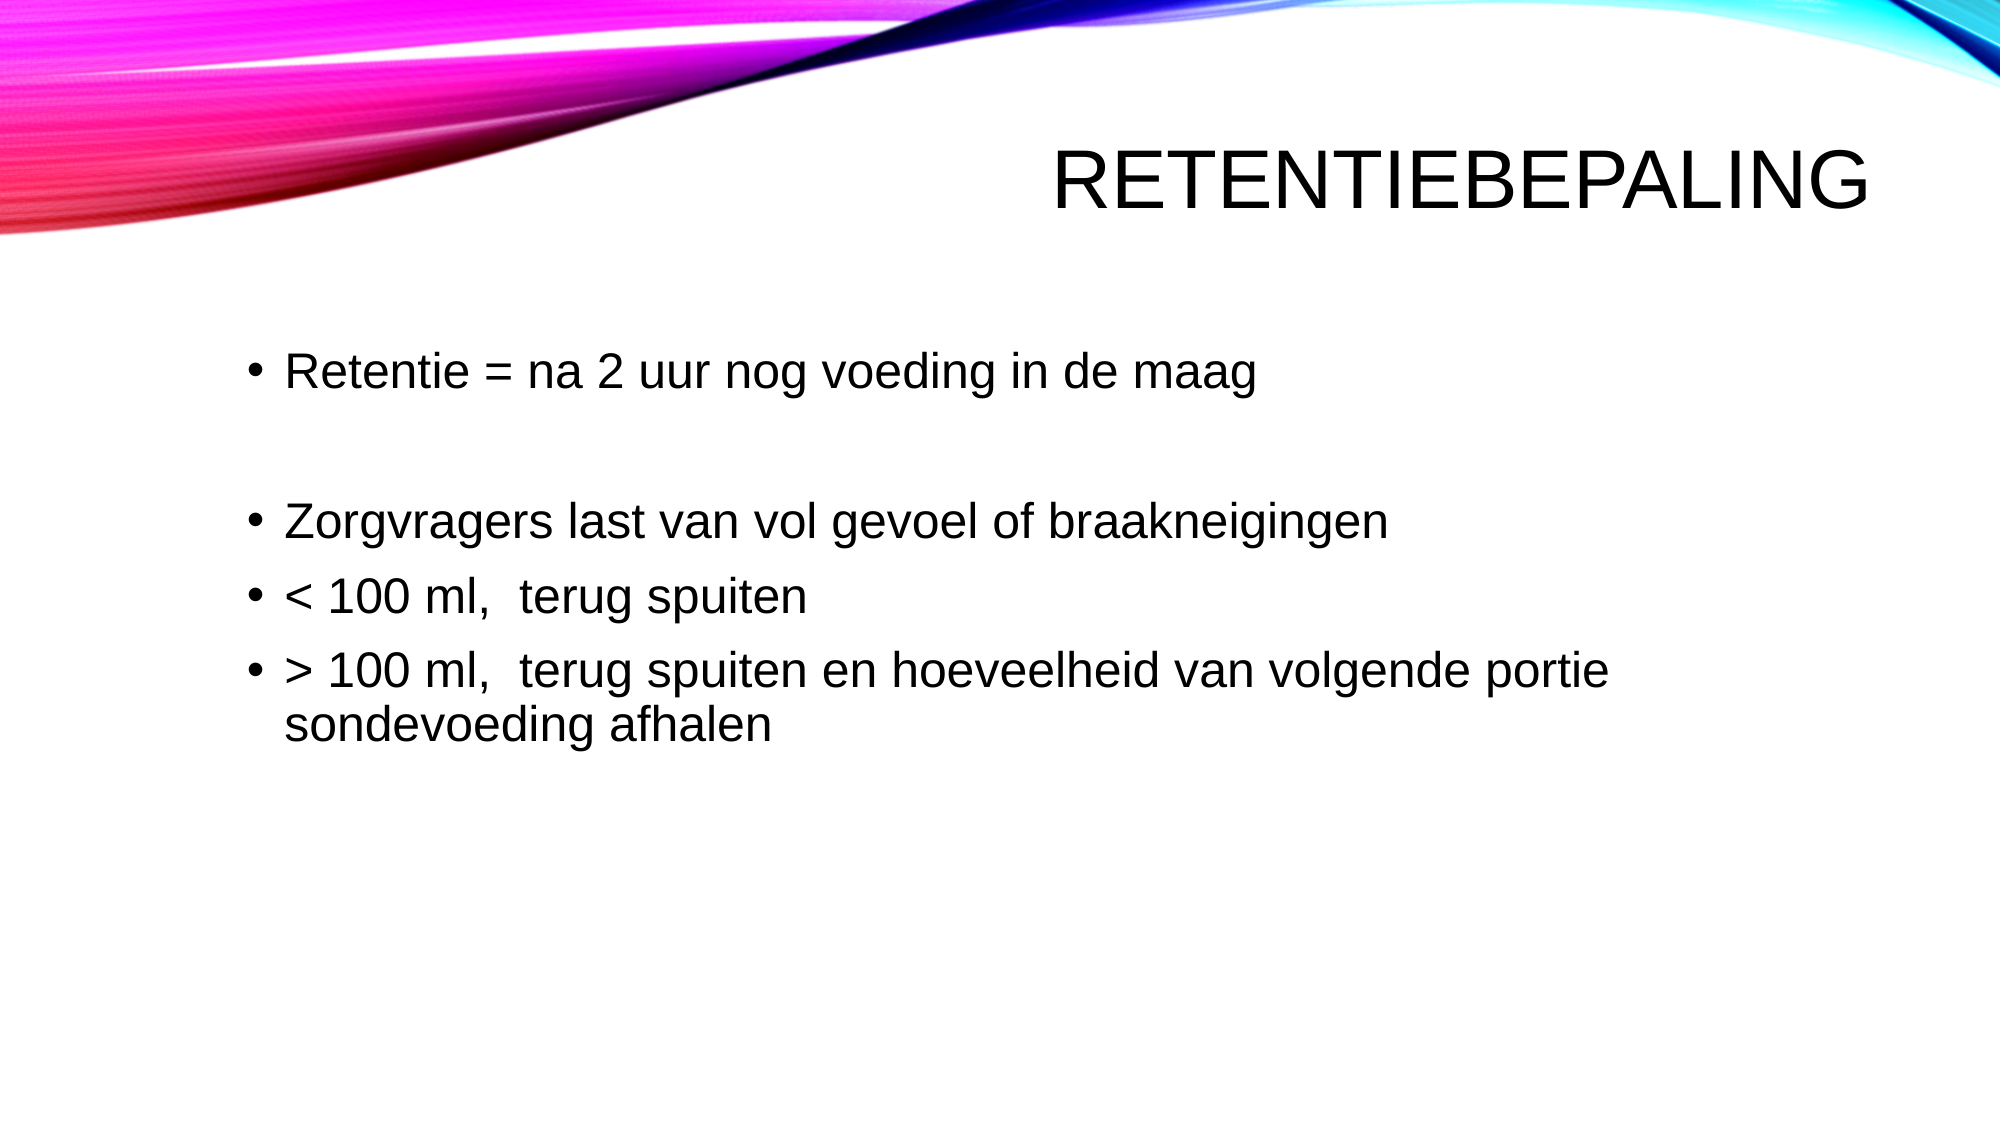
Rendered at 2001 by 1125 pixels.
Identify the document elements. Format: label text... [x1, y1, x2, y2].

title Retentiebepaling [474, 125, 1888, 338]
picture [0, 0, 2000, 237]
list Retentie = na 2 uur nog voeding in de maag Zorgvragers last van vol gevoel of braakneigingen < 100 ml, terug spuiten > 100 ml, terug spuiten en hoeveelheid van volgende portie sondevoeding afhalen [231, 338, 1843, 1076]
picture [1890, 0, 2000, 75]
picture [1910, 0, 2000, 45]
